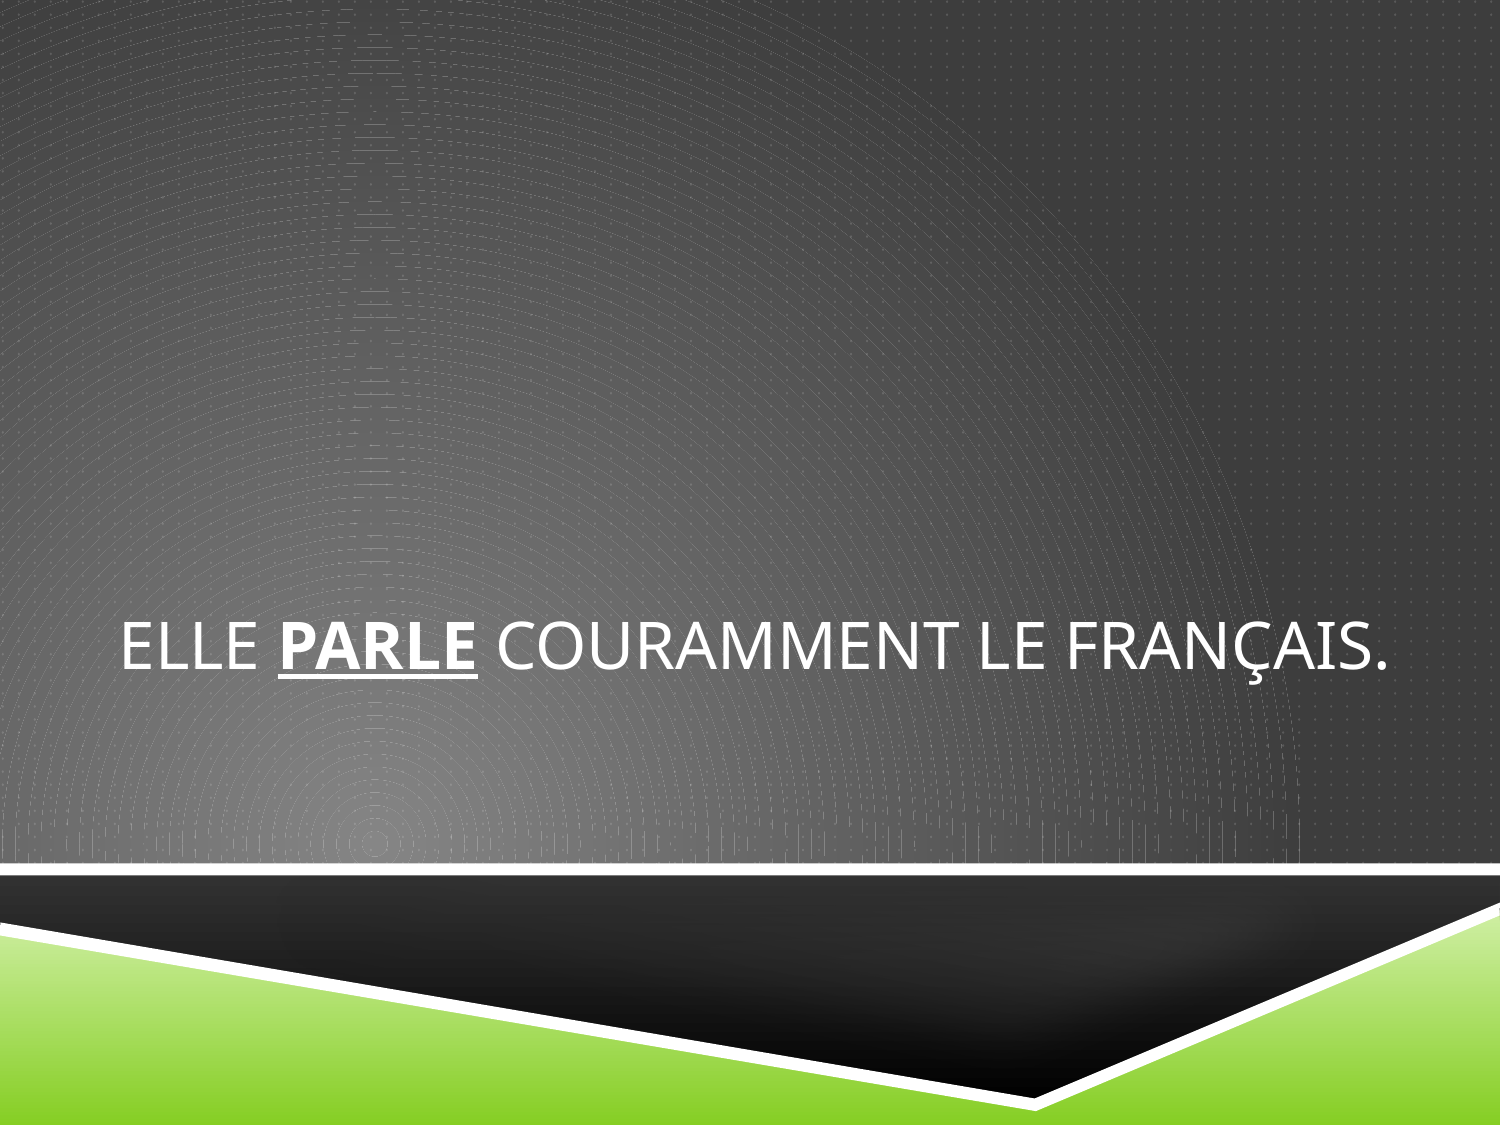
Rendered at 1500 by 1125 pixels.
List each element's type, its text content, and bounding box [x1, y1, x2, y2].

title Elle parle couramment le français. [118, 596, 1394, 820]
